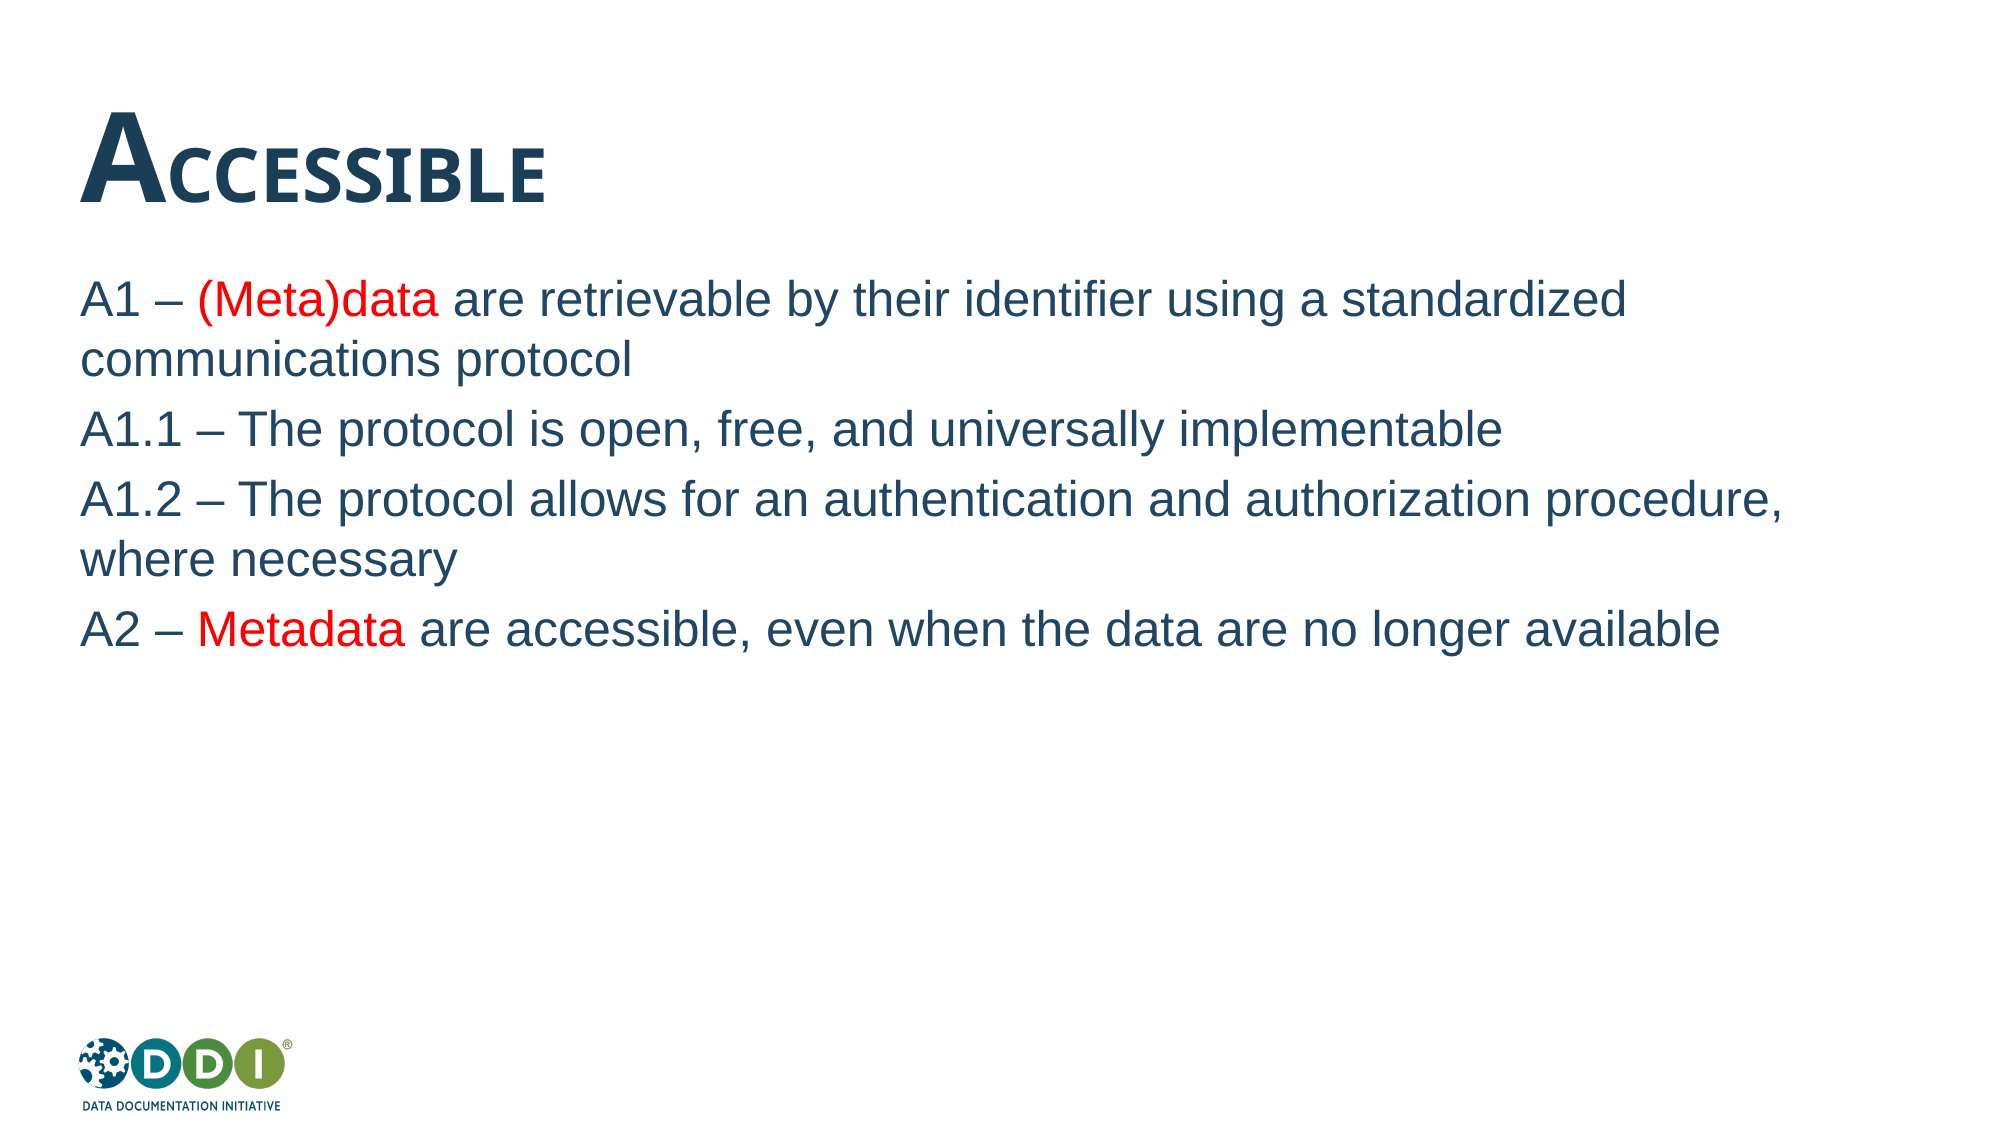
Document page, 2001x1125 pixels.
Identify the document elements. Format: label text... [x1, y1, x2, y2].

list A1 – (Meta)data are retrievable by their identifier using a standardized communications protocol A1.1 – The protocol is open, free, and universally implementable A1.2 – The protocol allows for an authentication and authorization procedure, where necessary A2 – Metadata are accessible, even when the data are no longer available [65, 259, 1916, 1019]
picture [65, 1032, 305, 1115]
title ACCESSIBLE [65, 59, 1916, 247]
